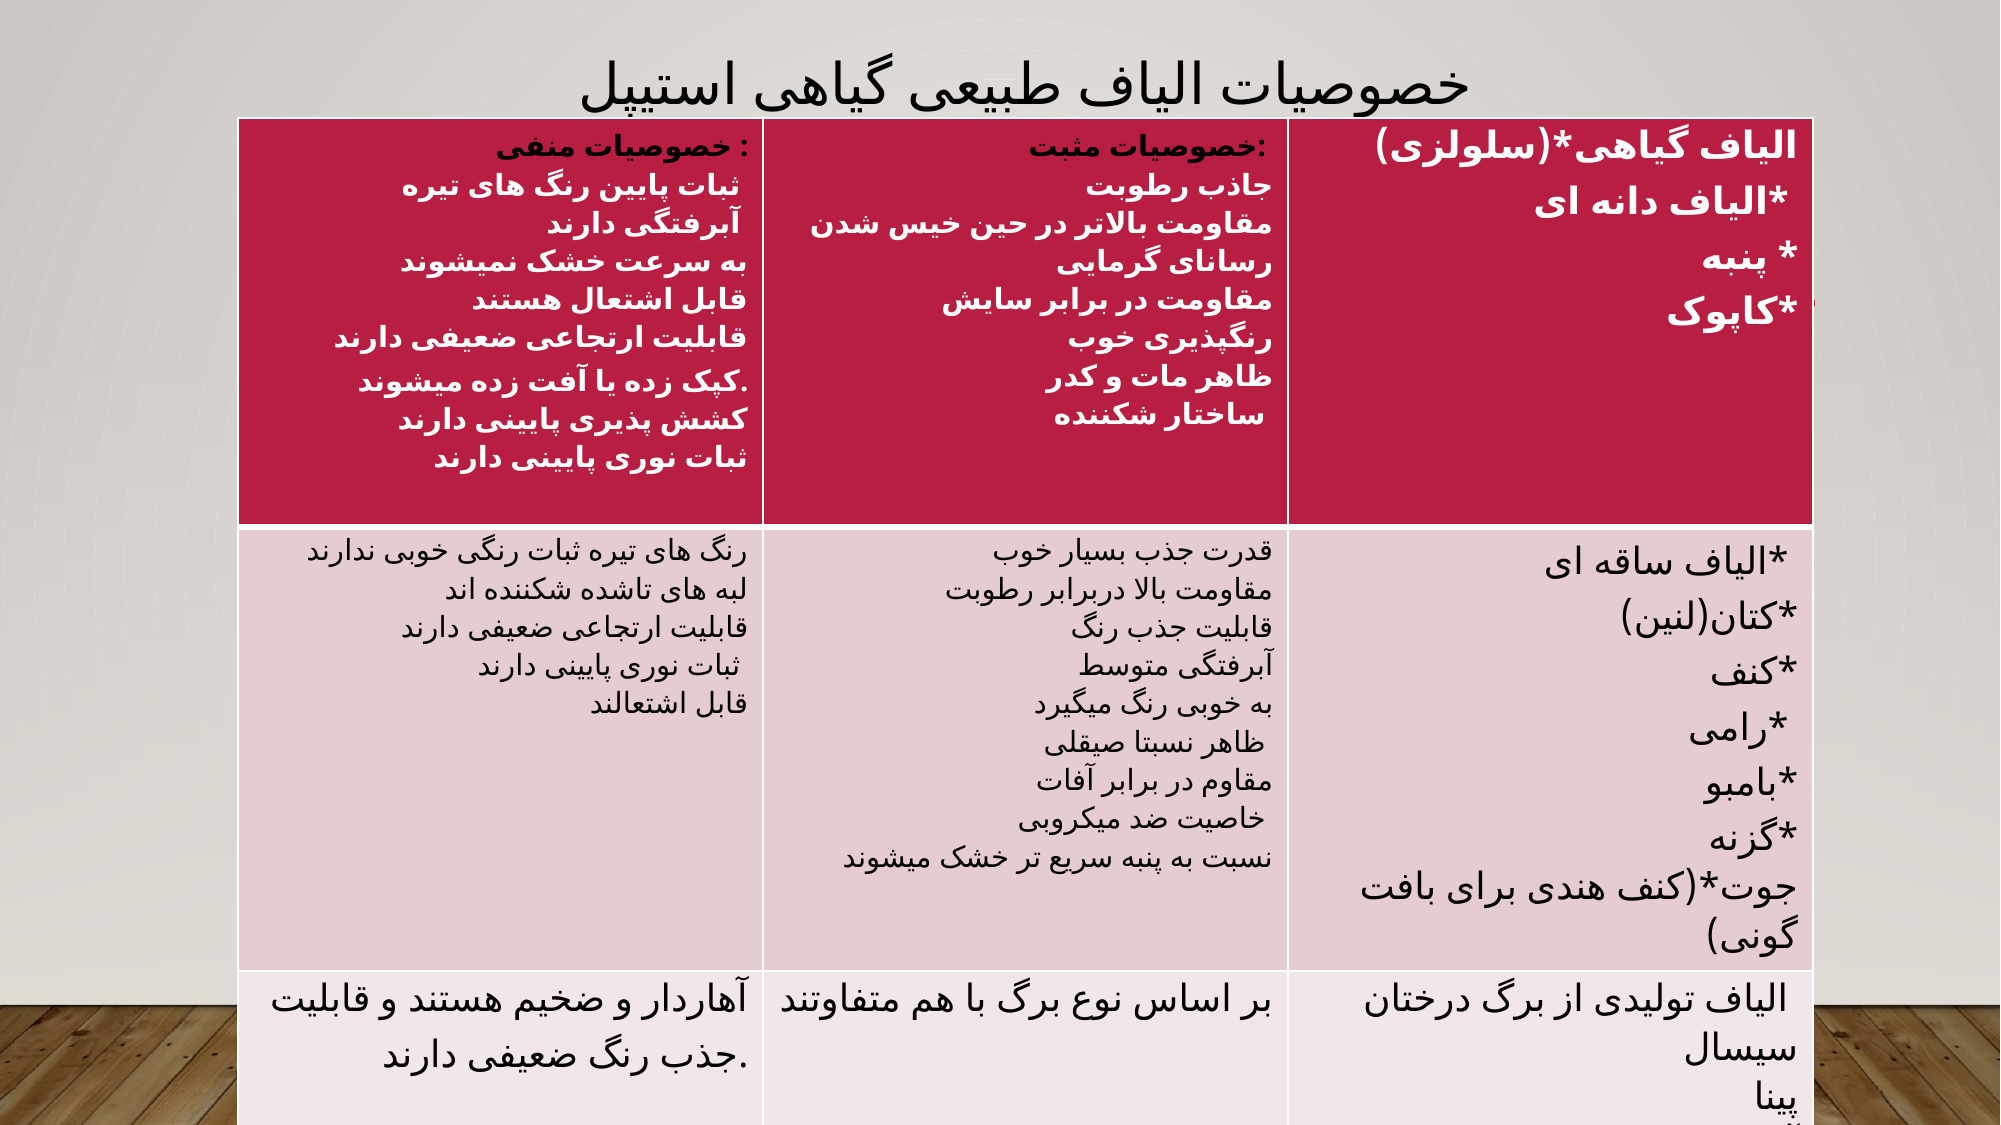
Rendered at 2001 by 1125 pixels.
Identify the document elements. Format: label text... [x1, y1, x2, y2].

table_cell رنگ های تیره ثبات رنگی خوبی ندارند لبه های تاشده شکننده اند قابلیت ارتجاعی ضعیفی دارند ثبات نوری پایینی دارند قابل اشتعالند [239, 530, 762, 970]
table_cell الیاف ساقه ای* کتان(لنین)* کنف* رامی* بامبو* گزنه* جوت*(کنف هندی برای بافت گونی) [1289, 530, 1812, 970]
picture [1814, 1005, 2000, 1125]
table_cell قدرت جذب بسیار خوب مقاومت بالا دربرابر رطوبت قابلیت جذب رنگ آبرفتگی متوسط به خوبی رنگ میگیرد ظاهر نسبتا صیقلی مقاوم در برابر آفات خاصیت ضد میکروبی نسبت به پنبه سریع تر خشک میشوند [764, 530, 1287, 970]
table_cell آهاردار و ضخیم هستند و قابلیت جذب رنگ ضعیفی دارند. [239, 972, 762, 1125]
table_header خصوصیات مثبت: جاذب رطوبت مقاومت بالاتر در حین خیس شدن رسانای گرمایی مقاومت در برابر سایش رنگپذیری خوب ظاهر مات و کدر ساختار شکننده [764, 119, 1287, 524]
table_header خصوصیات منفی : ثبات پایین رنگ های تیره آبرفتگی دارند به سرعت خشک نمیشوند قابل اشتعال هستند قابلیت ارتجاعی ضعیفی دارند کپک زده یا آفت زده میشوند. کشش پذیری پایینی دارند ثبات نوری پایینی دارند [239, 119, 762, 524]
table_cell الیاف تولیدی از برگ درختان سیسال پینا آباکا [1289, 972, 1812, 1125]
title خصوصیات الیاف طبیعی گیاهی استیپل [238, 48, 1814, 117]
table_cell بر اساس نوع برگ با هم متفاوتند [764, 972, 1287, 1125]
picture [0, 1005, 237, 1125]
table_header الیاف گیاهی*(سلولزی) الیاف دانه ای* پنبه * کاپوک* [1289, 119, 1812, 524]
